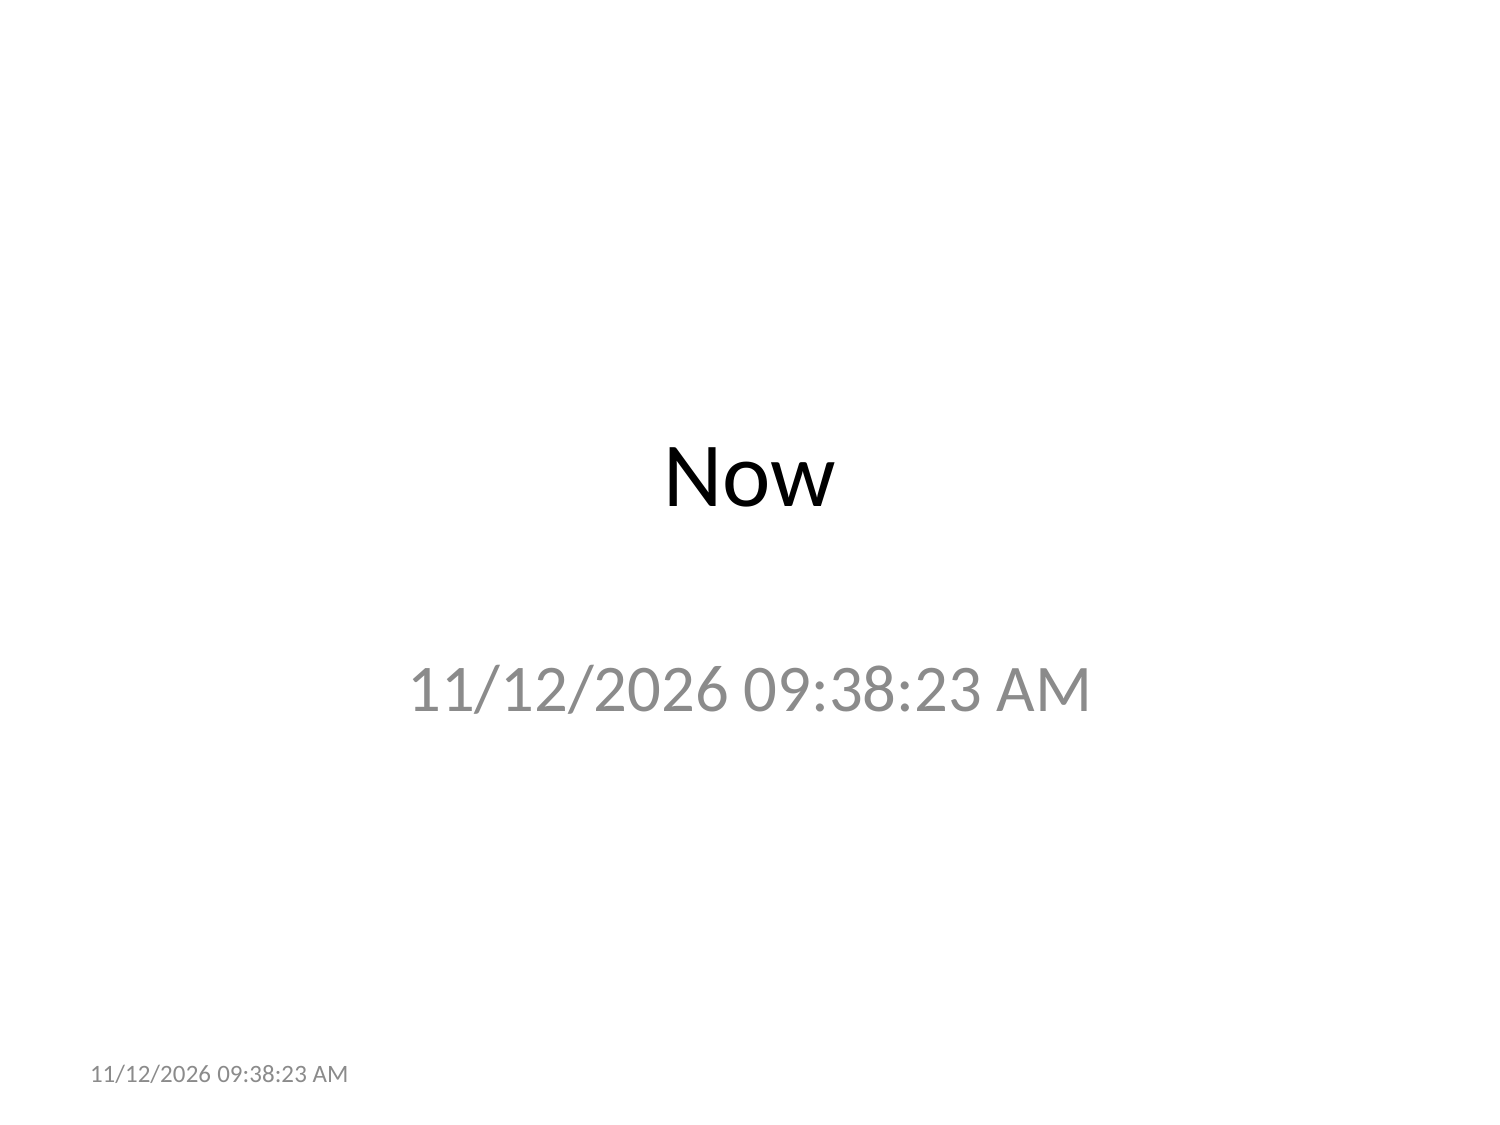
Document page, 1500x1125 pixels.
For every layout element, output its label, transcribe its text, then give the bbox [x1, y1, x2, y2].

title Now [112, 349, 1388, 591]
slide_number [75, 1042, 425, 1103]
subtitle 2011-12-19 10:20:04 AM [225, 637, 1275, 925]
